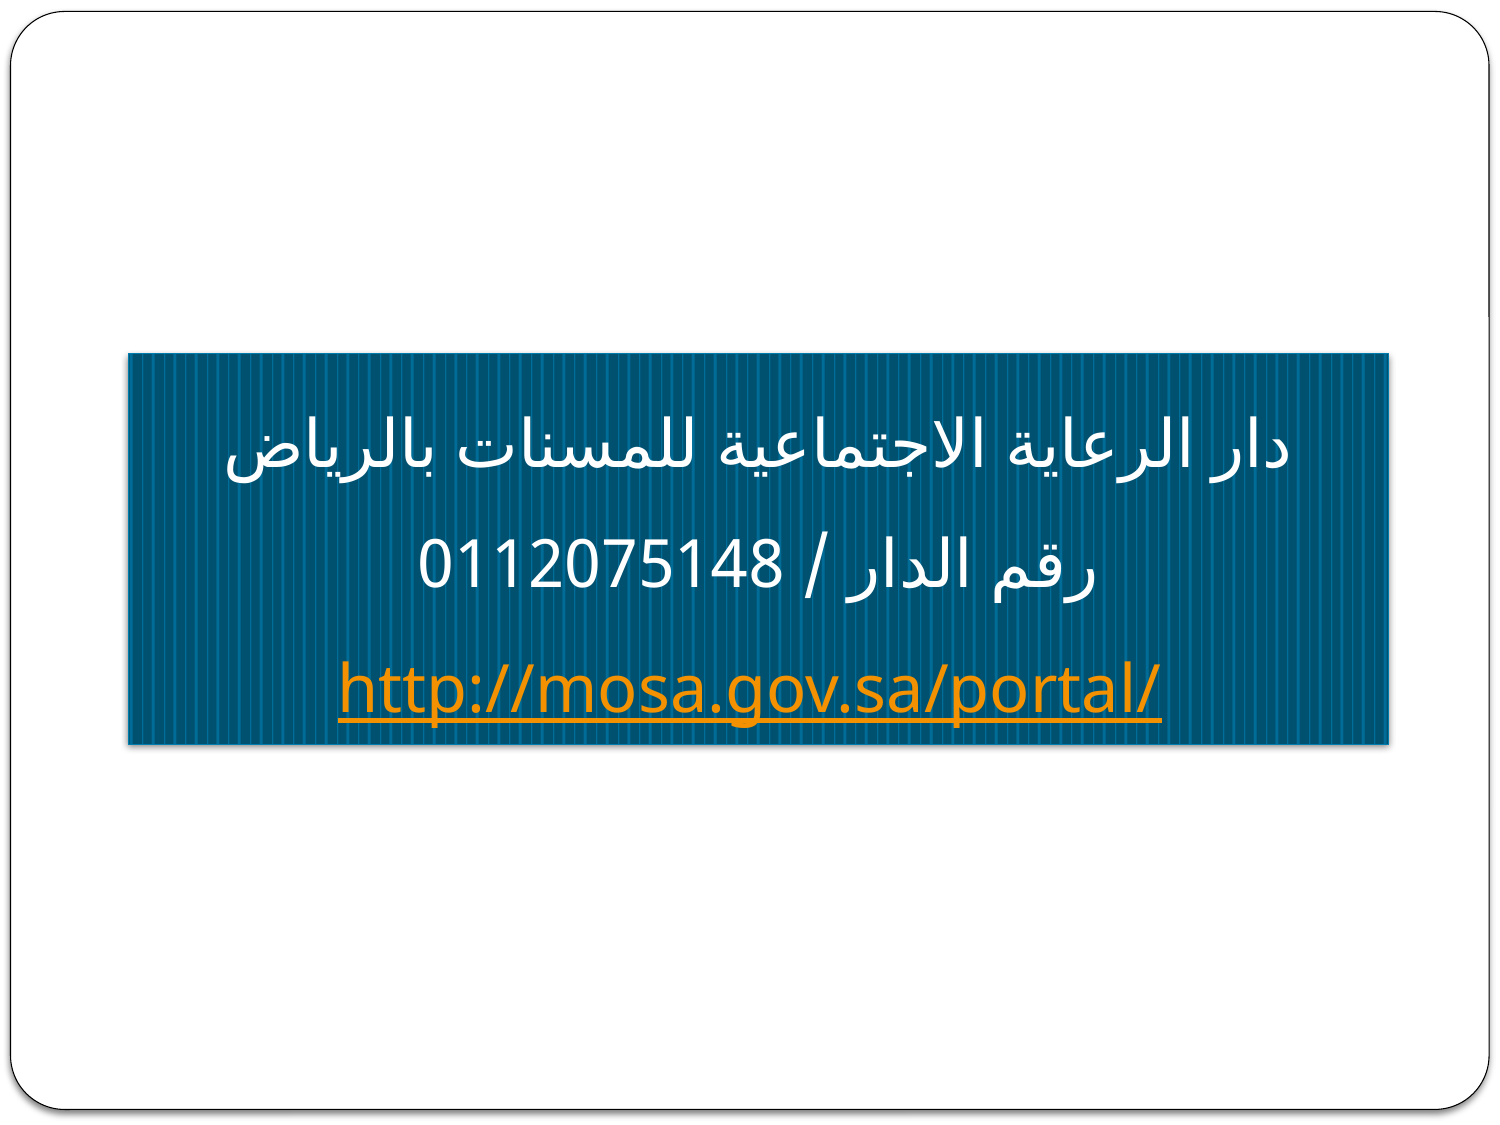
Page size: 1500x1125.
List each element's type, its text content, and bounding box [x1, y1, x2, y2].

text_box دار الرعاية الاجتماعية للمسنات بالرياض رقم الدار / 0112075148 http://mosa.gov.sa/portal/ [128, 353, 1389, 745]
